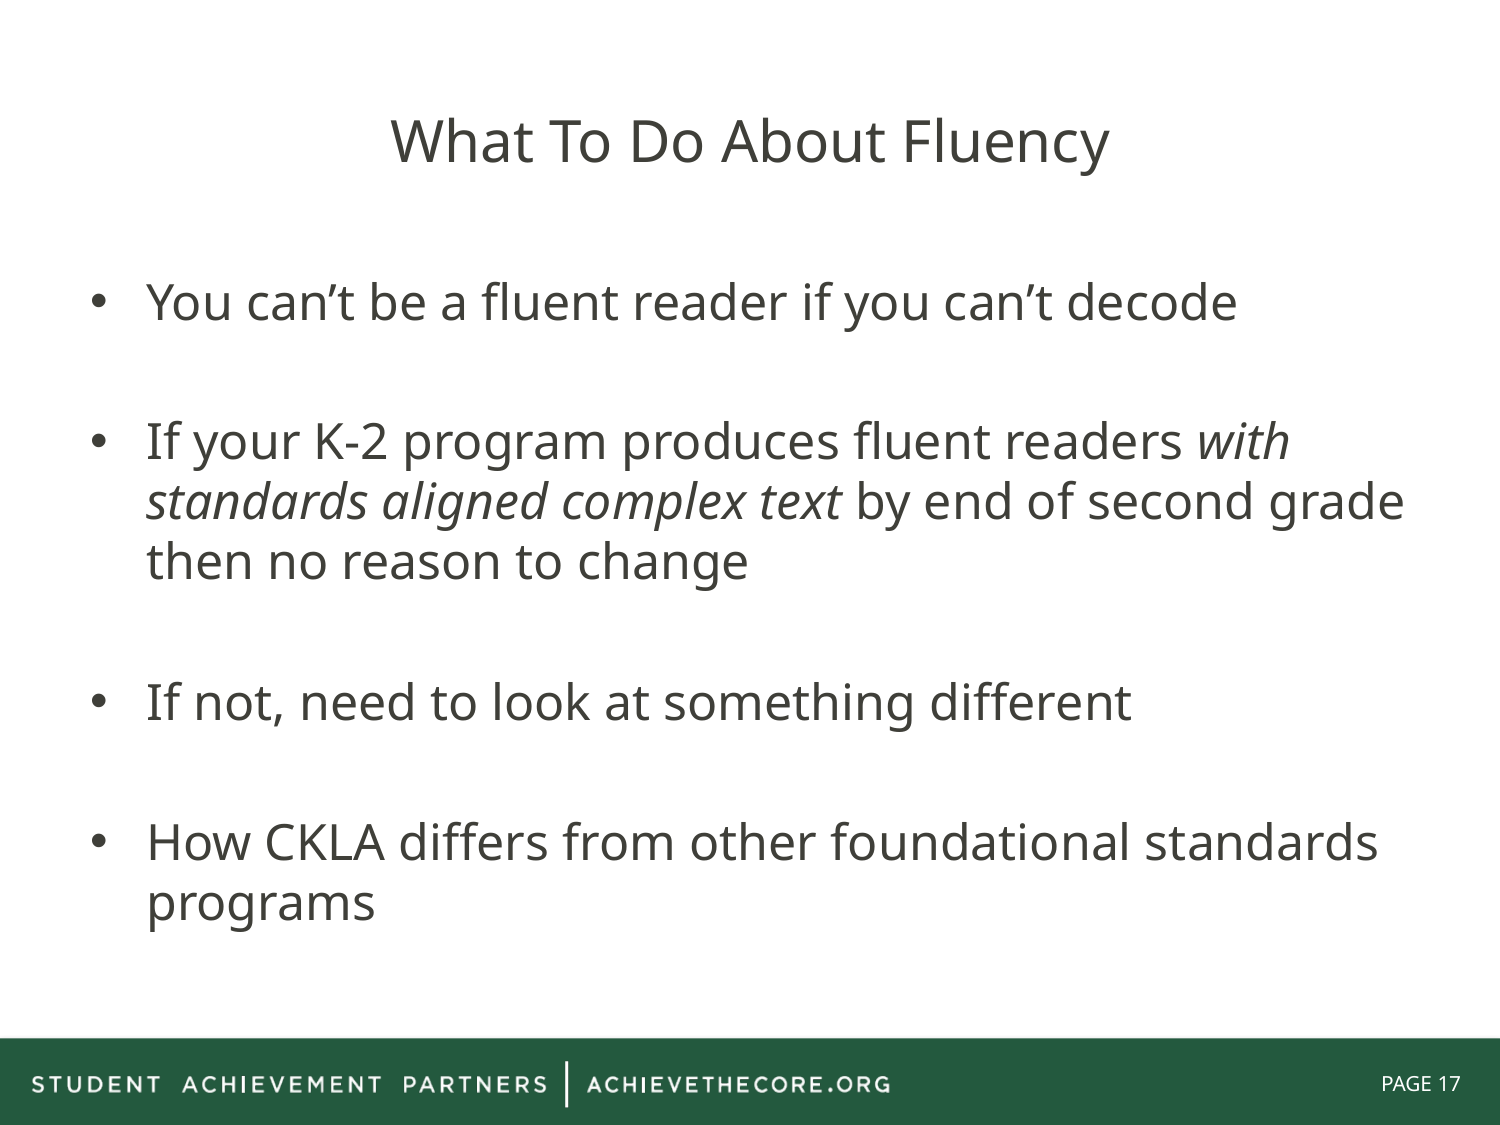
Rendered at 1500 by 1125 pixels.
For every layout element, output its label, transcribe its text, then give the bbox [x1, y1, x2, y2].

title What To Do About Fluency [75, 45, 1425, 233]
list You can’t be a fluent reader if you can’t decode If your K-2 program produces fluent readers with standards aligned complex text by end of second grade then no reason to change If not, need to look at something different How CKLA differs from other foundational standards programs [75, 262, 1425, 1005]
